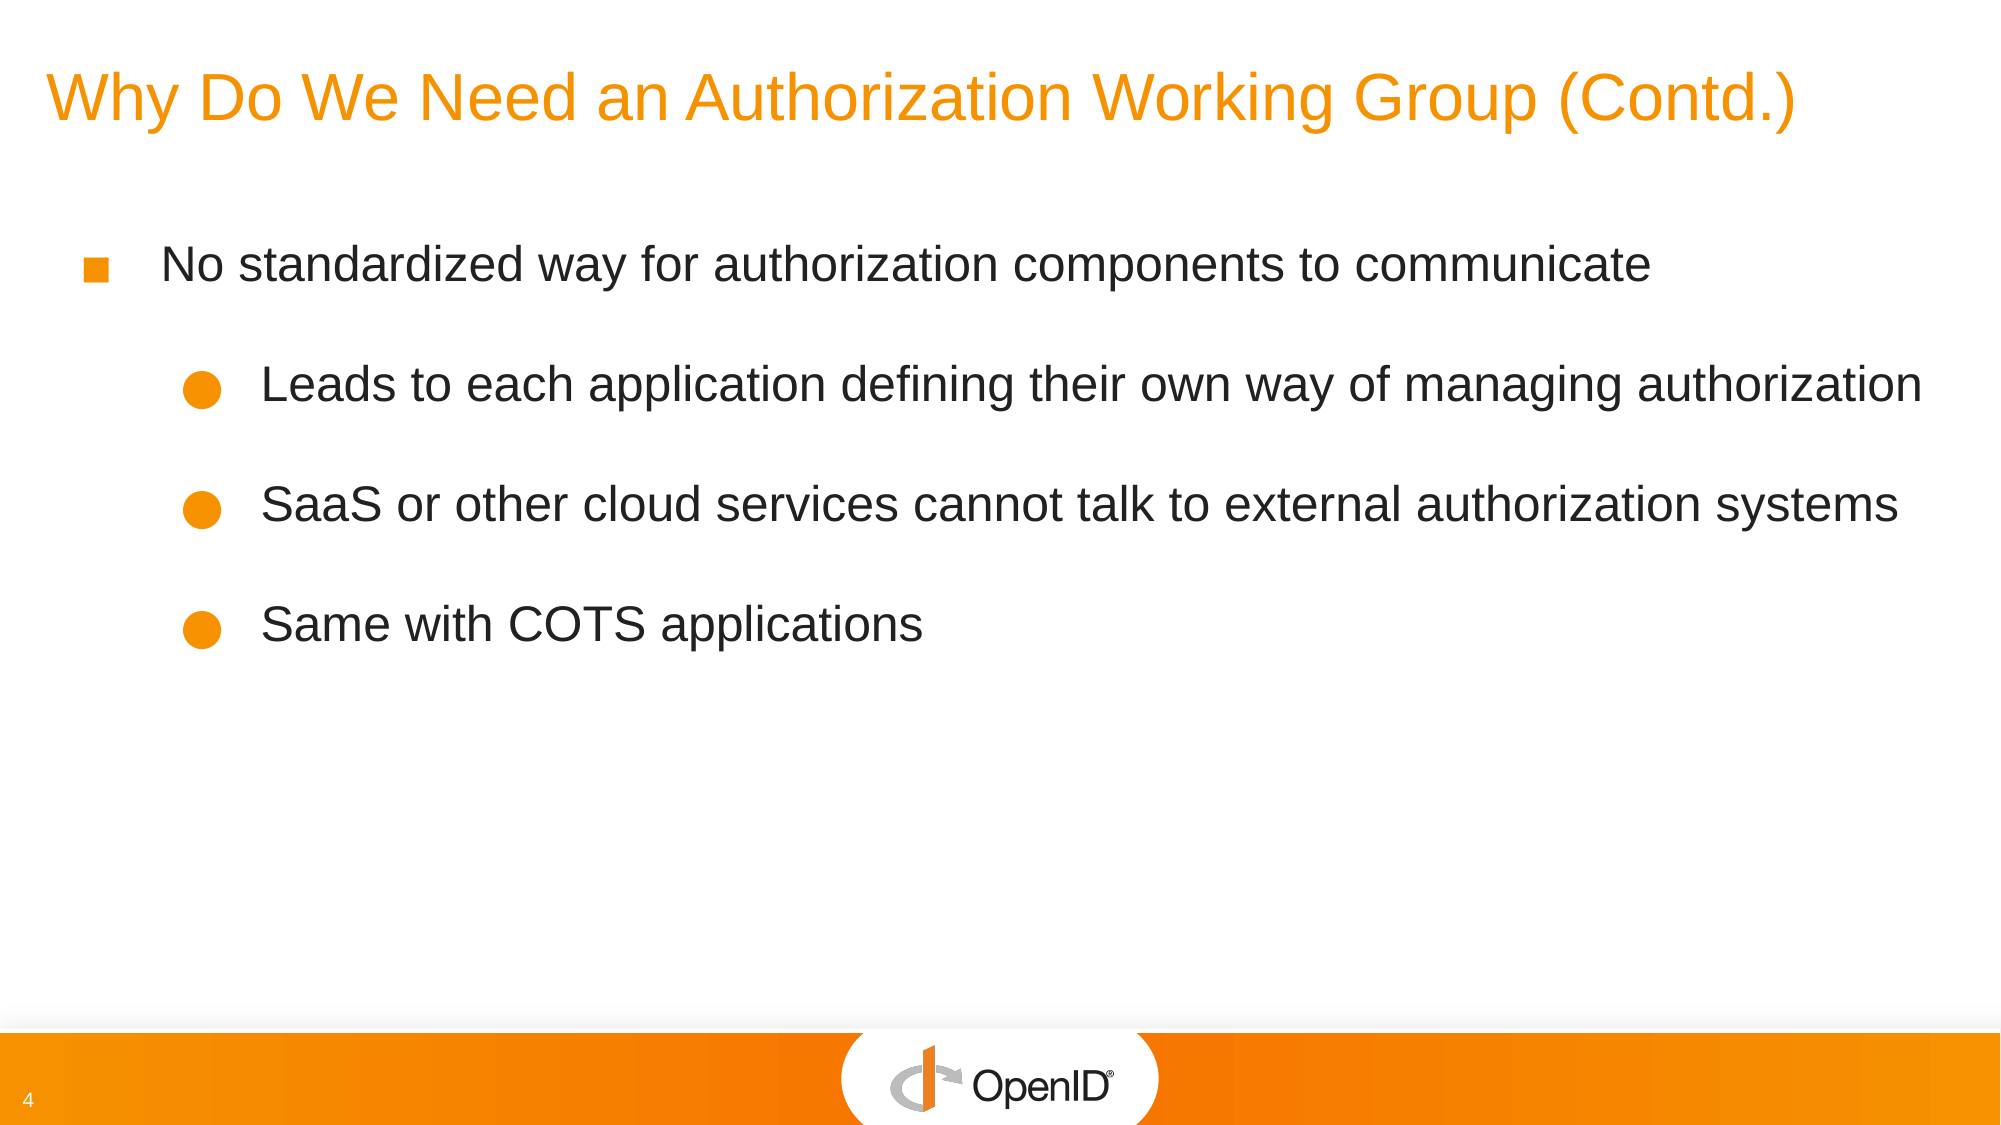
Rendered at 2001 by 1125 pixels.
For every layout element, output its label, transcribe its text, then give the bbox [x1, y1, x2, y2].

picture [873, 1060, 1127, 1125]
title Why Do We Need an Authorization Working Group (Contd.) [46, 49, 1954, 142]
list No standardized way for authorization components to communicate Leads to each application defining their own way of managing authorization SaaS or other cloud services cannot talk to external authorization systems Same with COTS applications [46, 164, 1954, 1060]
